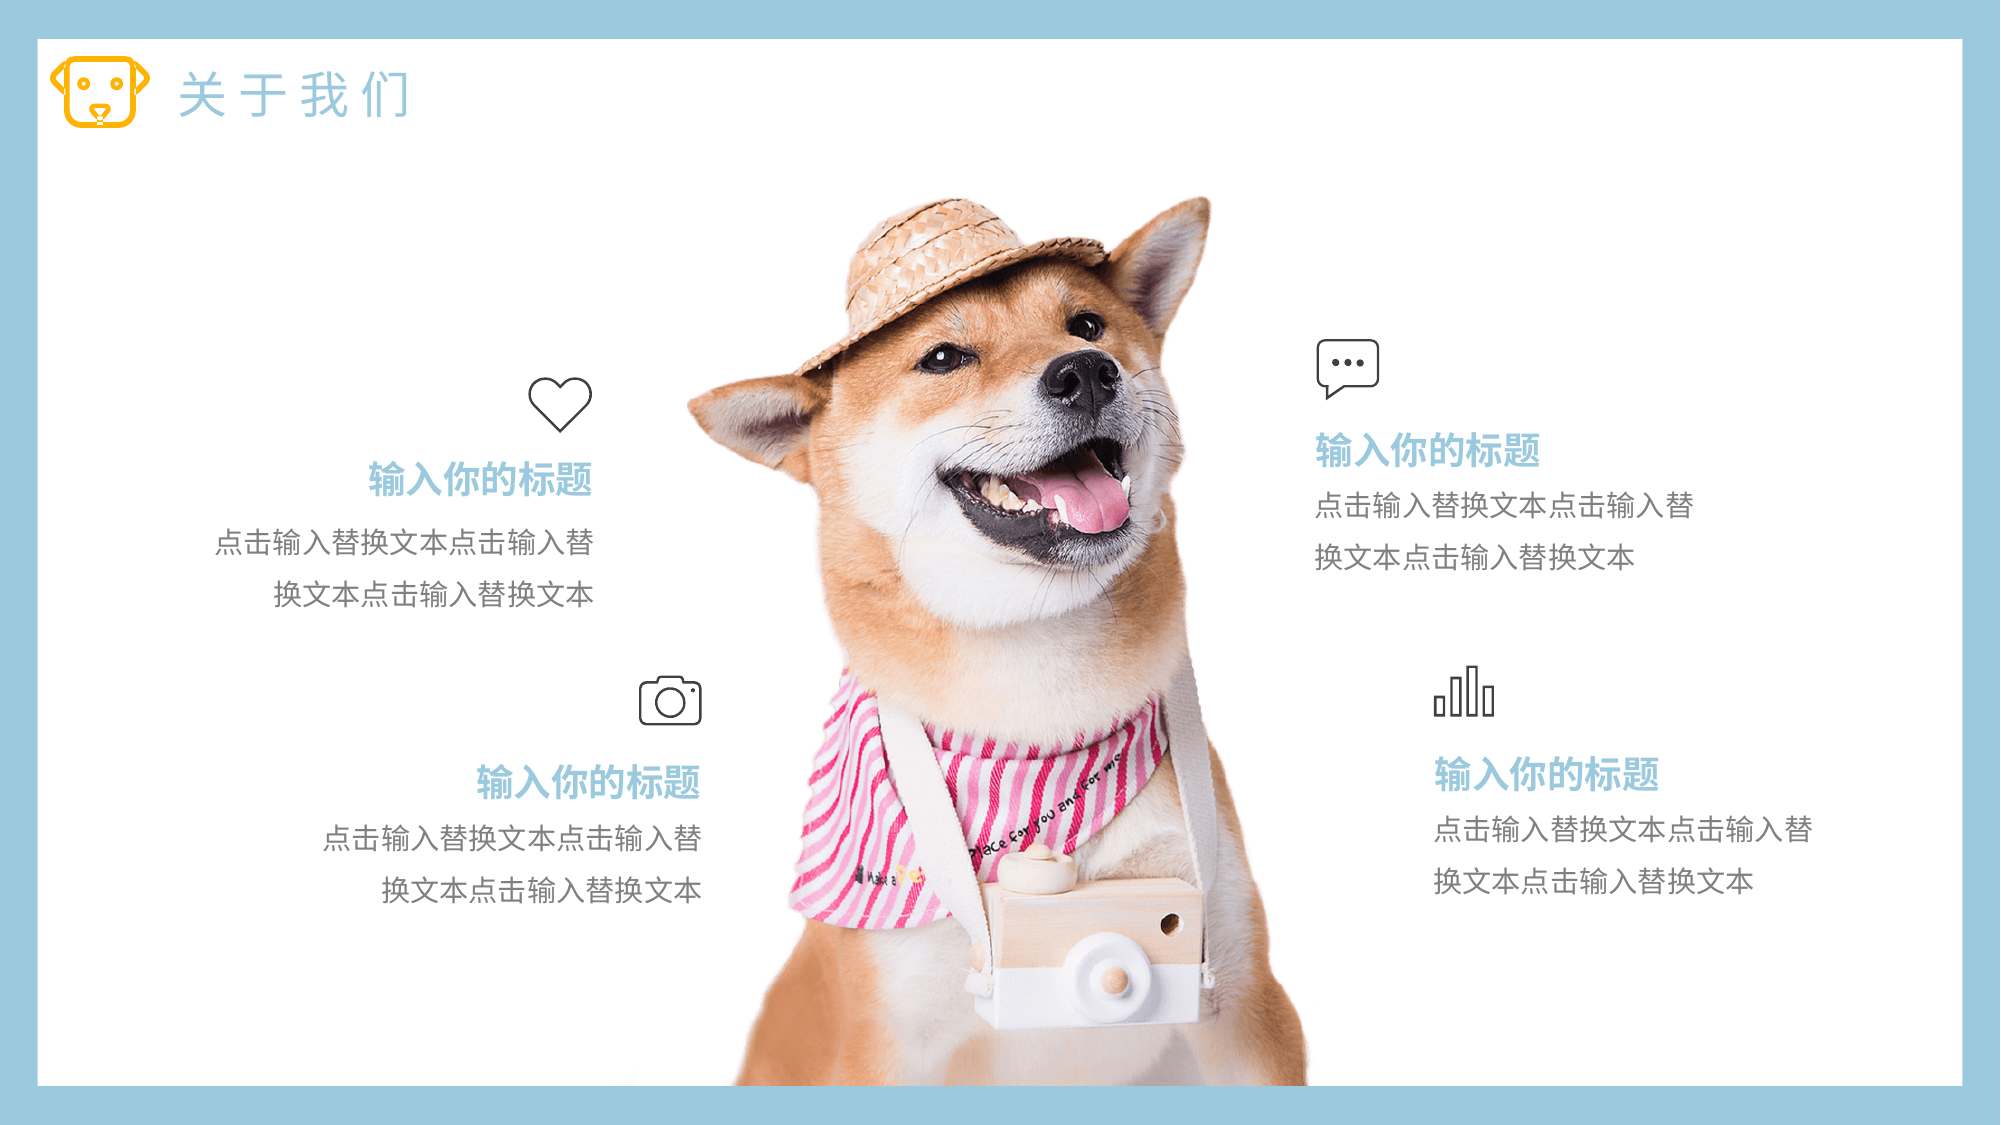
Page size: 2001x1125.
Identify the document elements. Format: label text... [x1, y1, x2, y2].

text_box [1452, 419, 1723, 578]
text_box 关 于 我 们 [162, 56, 1126, 131]
text_box [528, 377, 548, 421]
text_box [0, 0, 2000, 1125]
picture [548, 183, 1452, 1086]
text_box [1452, 676, 1462, 717]
text_box [36, 38, 1963, 1087]
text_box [294, 751, 548, 910]
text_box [1452, 743, 1842, 902]
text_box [186, 449, 548, 614]
text_box [1466, 665, 1478, 717]
text_box [1482, 685, 1494, 717]
text_box [49, 56, 150, 128]
